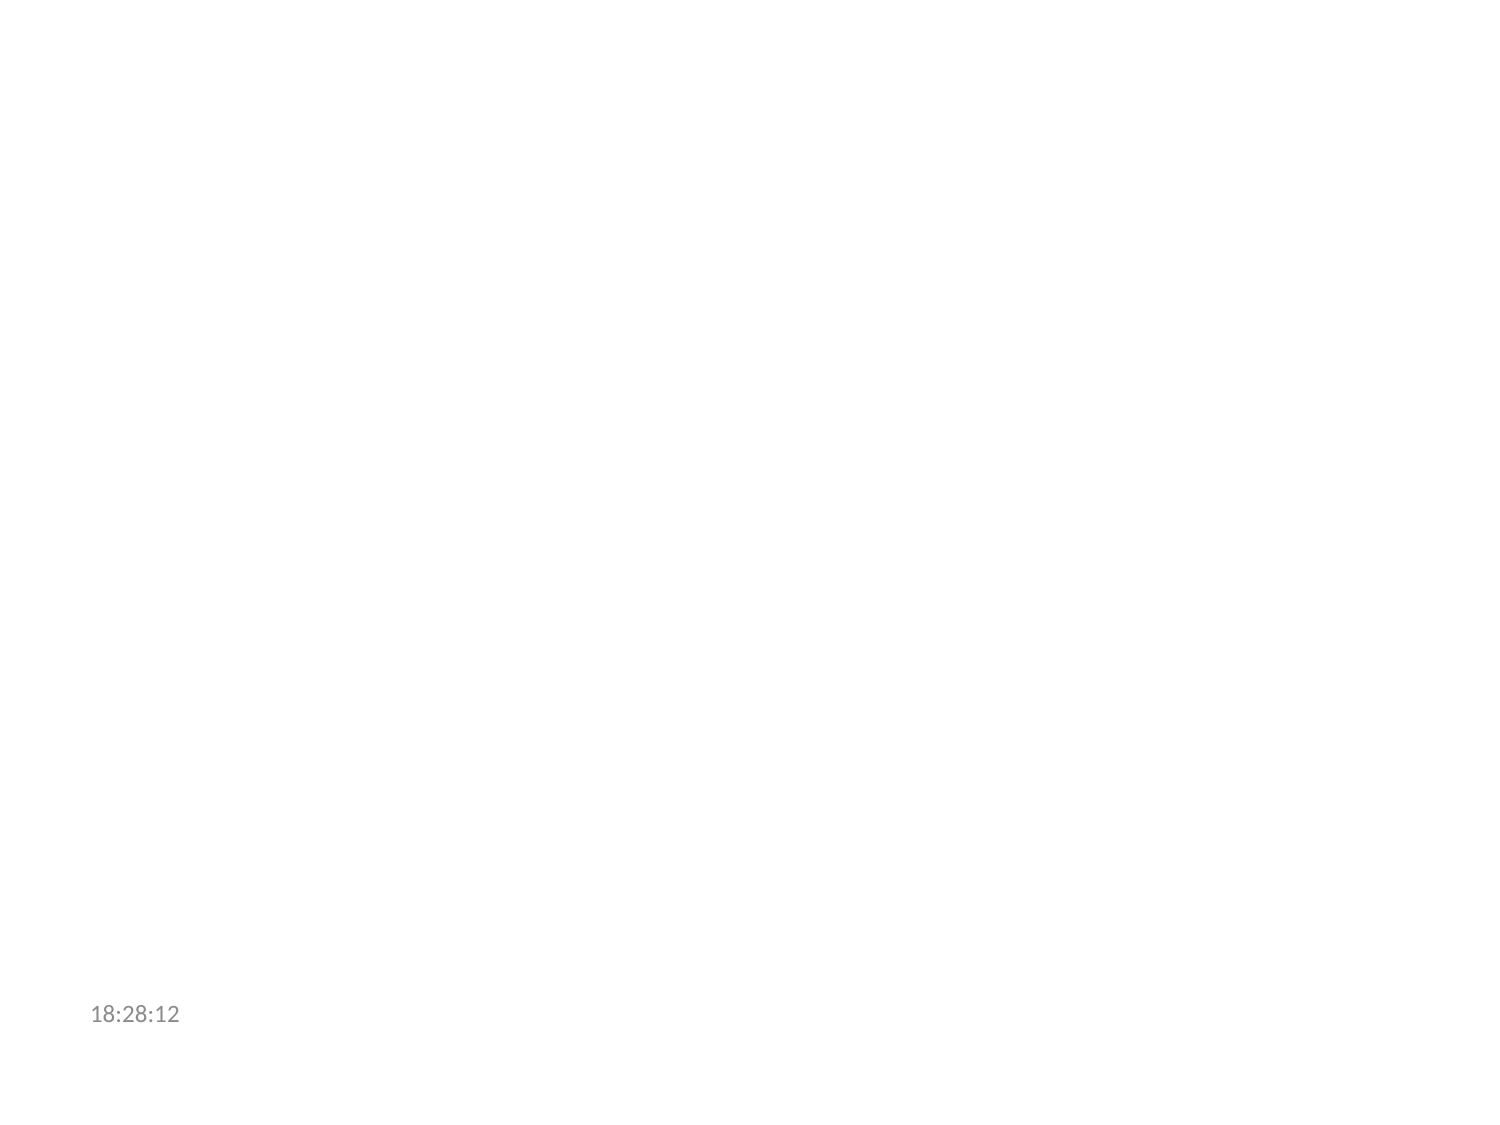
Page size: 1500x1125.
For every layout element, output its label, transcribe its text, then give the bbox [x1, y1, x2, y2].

text_box 15:35:09 [75, 982, 425, 1043]
